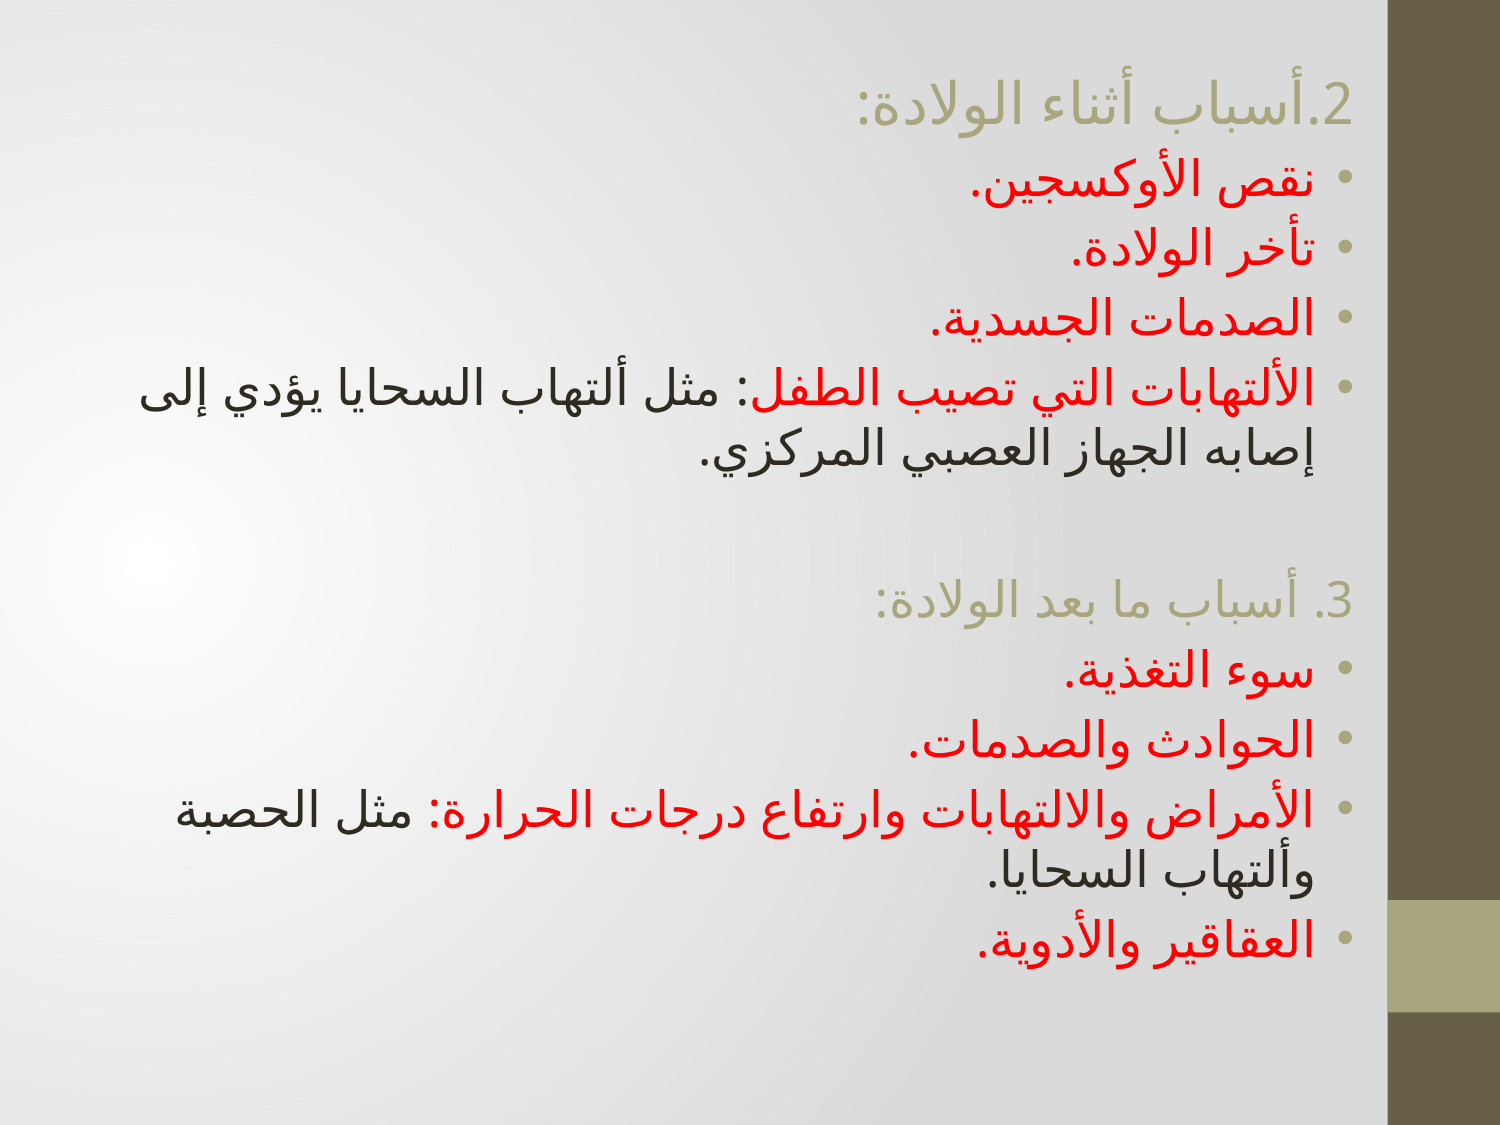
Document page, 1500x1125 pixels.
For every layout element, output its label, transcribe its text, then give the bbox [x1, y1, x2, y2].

list 2.أسباب أثناء الولادة: نقص الأوكسجين. تأخر الولادة. الصدمات الجسدية. الألتهابات التي تصيب الطفل: مثل ألتهاب السحايا يؤدي إلى إصابه الجهاز العصبي المركزي. 3. أسباب ما بعد الولادة: سوء التغذية. الحوادث والصدمات. الأمراض والالتهابات وارتفاع درجات الحرارة: مثل الحصبة وألتهاب السحايا. العقاقير والأدوية. [0, 58, 1388, 1005]
